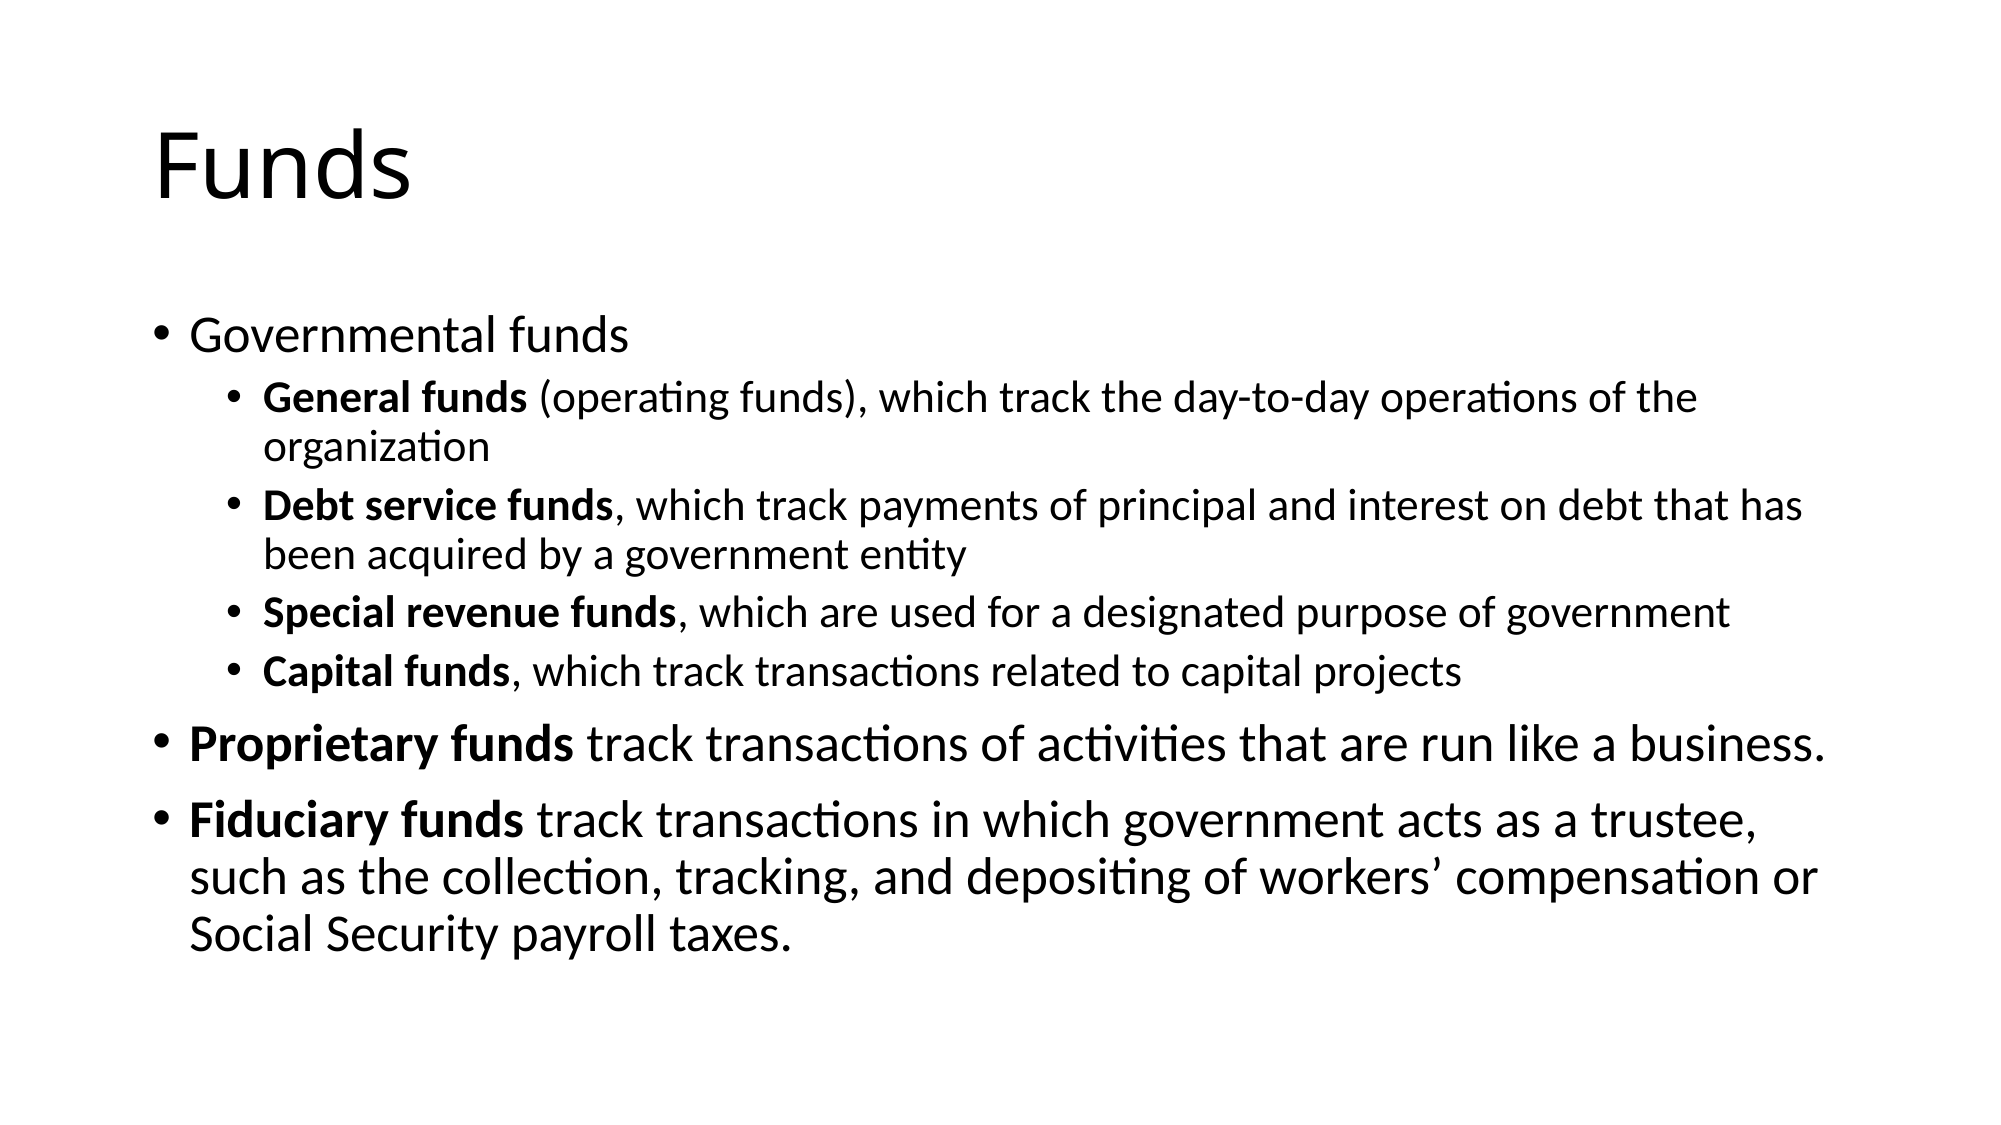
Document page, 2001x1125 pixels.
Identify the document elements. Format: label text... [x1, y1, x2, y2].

title Funds [137, 59, 1863, 278]
list Governmental funds General funds (operating funds), which track the day-to-day operations of the organization Debt service funds, which track payments of principal and interest on debt that has been acquired by a government entity Special revenue funds, which are used for a designated purpose of government Capital funds, which track transactions related to capital projects Proprietary funds track transactions of activities that are run like a business. Fiduciary funds track transactions in which government acts as a trustee, such as the collection, tracking, and depositing of workers’ compensation or Social Security payroll taxes. [137, 299, 1863, 1014]
